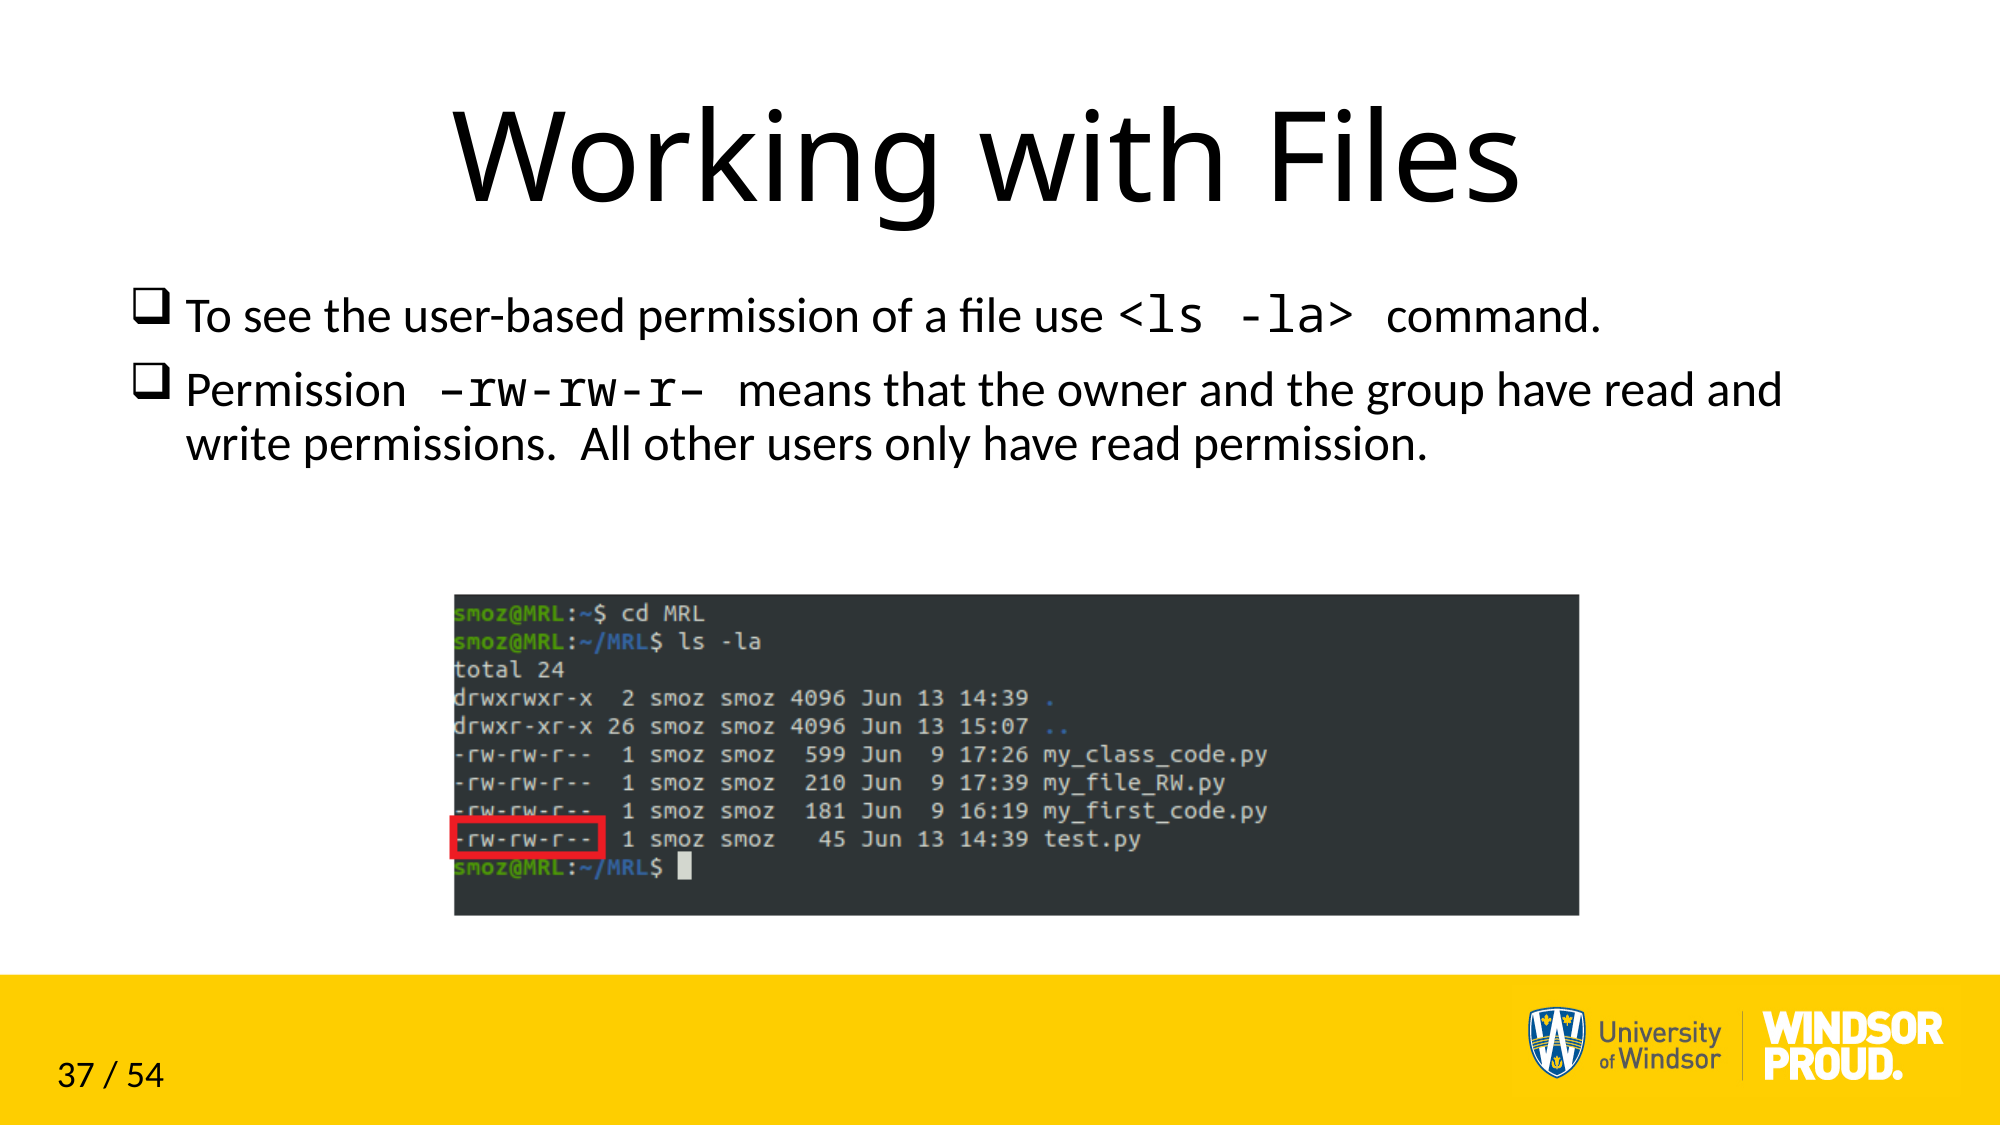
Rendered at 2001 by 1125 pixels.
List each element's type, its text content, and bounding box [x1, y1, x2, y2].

title Working with Files [249, 48, 1726, 237]
subtitle To see the user-based permission of a file use <ls -la> command. Permission –rw-rw-r– means that the owner and the group have read and write permissions. All other users only have read permission. [114, 281, 1893, 930]
slide_number 37 [42, 1042, 525, 1103]
picture [0, 0, 2000, 1125]
